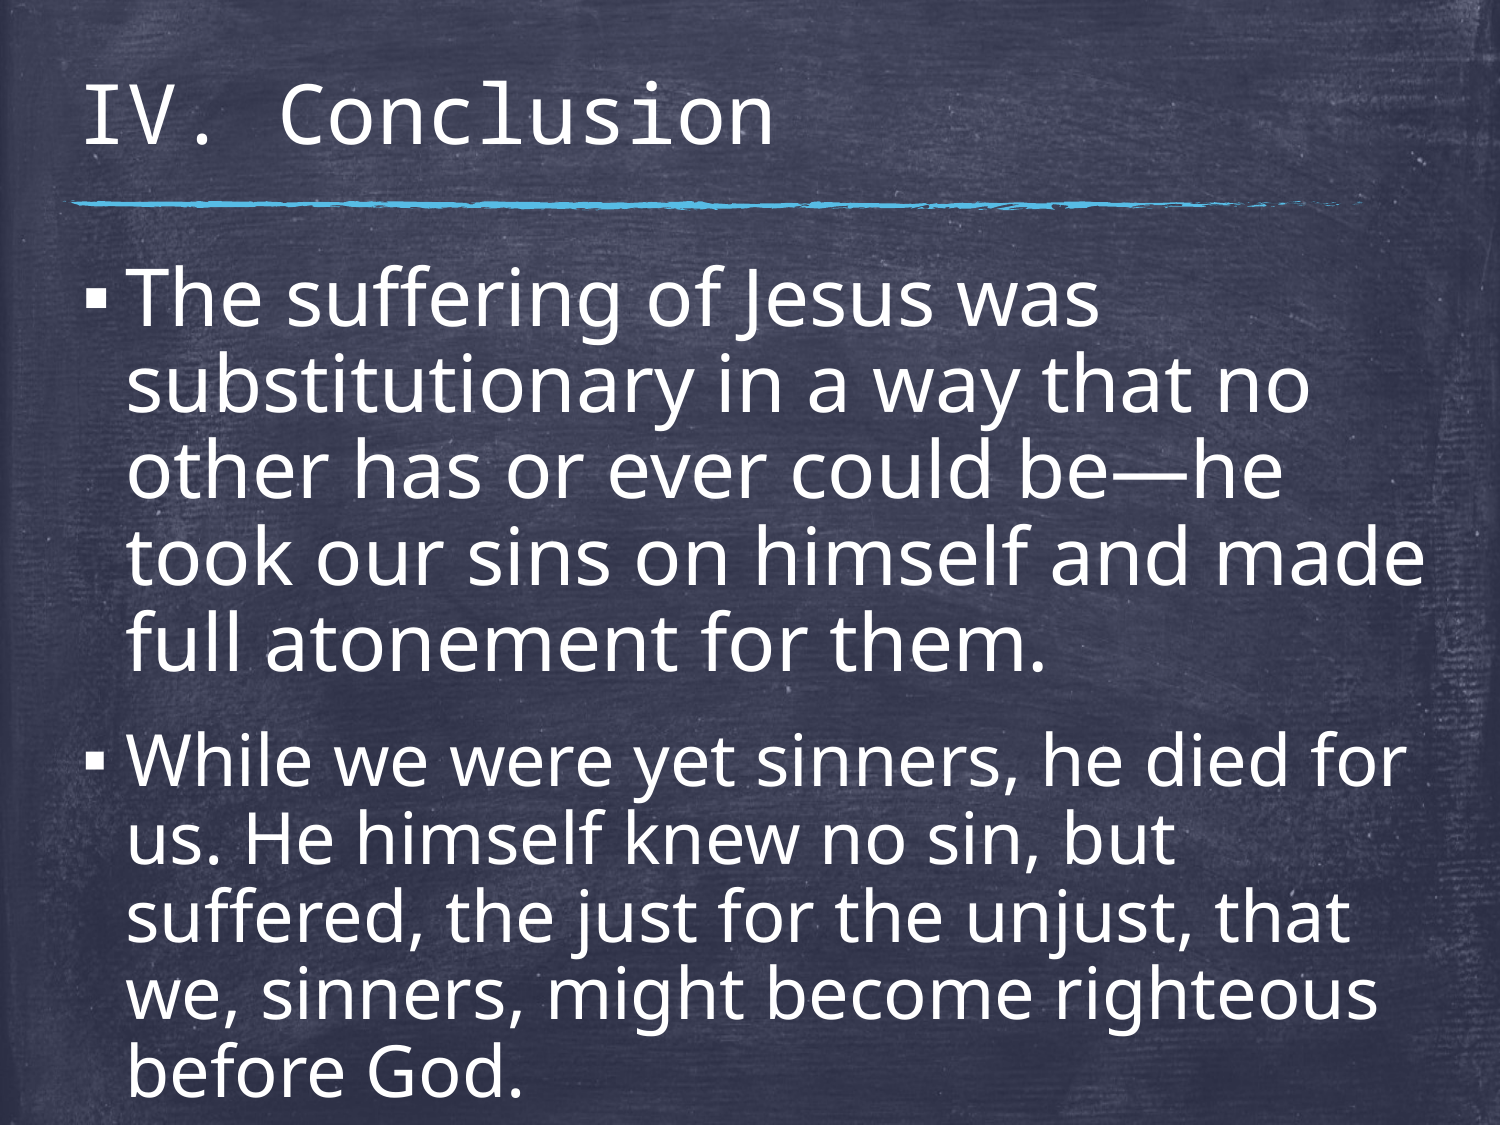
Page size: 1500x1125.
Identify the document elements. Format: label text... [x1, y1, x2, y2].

title IV. Conclusion [62, 0, 1298, 171]
list The suffering of Jesus was substitutionary in a way that no other has or ever could be—he took our sins on himself and made full atonement for them. While we were yet sinners, he died for us. He himself knew no sin, but suffered, the just for the unjust, that we, sinners, might become righteous before God. [67, 249, 1468, 1125]
